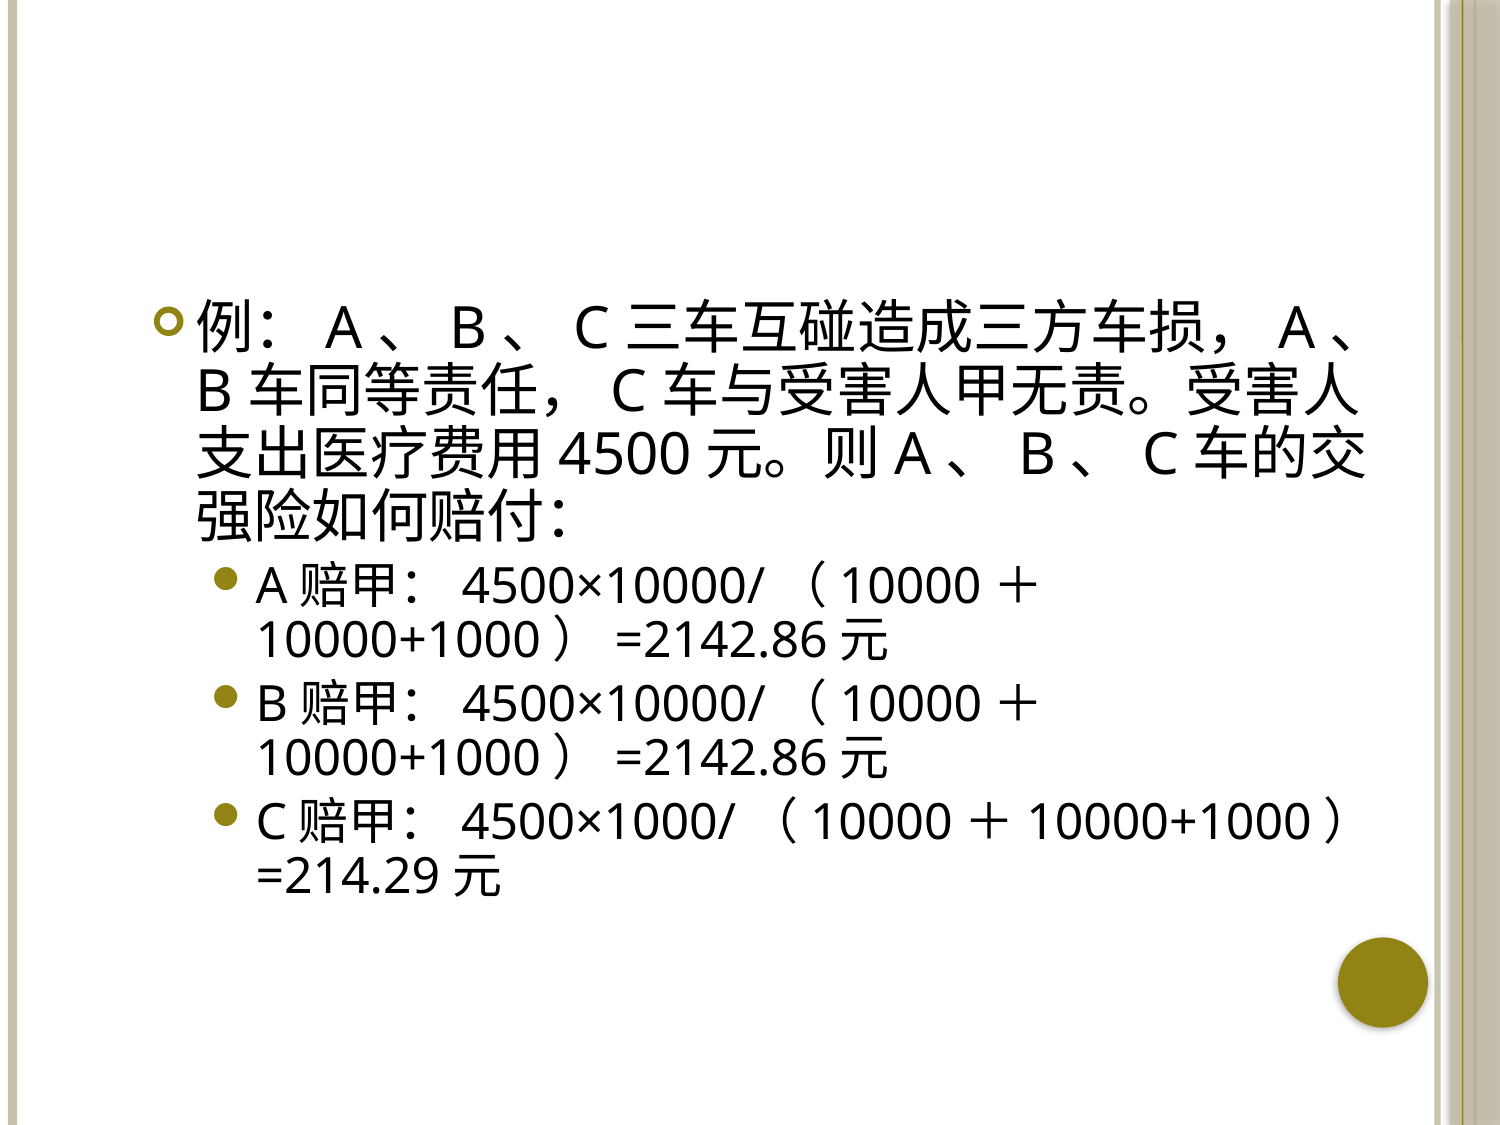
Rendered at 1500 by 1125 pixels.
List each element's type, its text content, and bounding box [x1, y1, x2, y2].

list 例：A、B、C三车互碰造成三方车损，A、B车同等责任，C车与受害人甲无责。受害人支出医疗费用4500元。则A、B、C车的交强险如何赔付： A赔甲：4500×10000/（10000＋10000+1000）=2142.86元 B赔甲：4500×10000/（10000＋10000+1000）=2142.86元 C赔甲：4500×1000/（10000＋10000+1000）=214.29元 [135, 290, 1418, 950]
